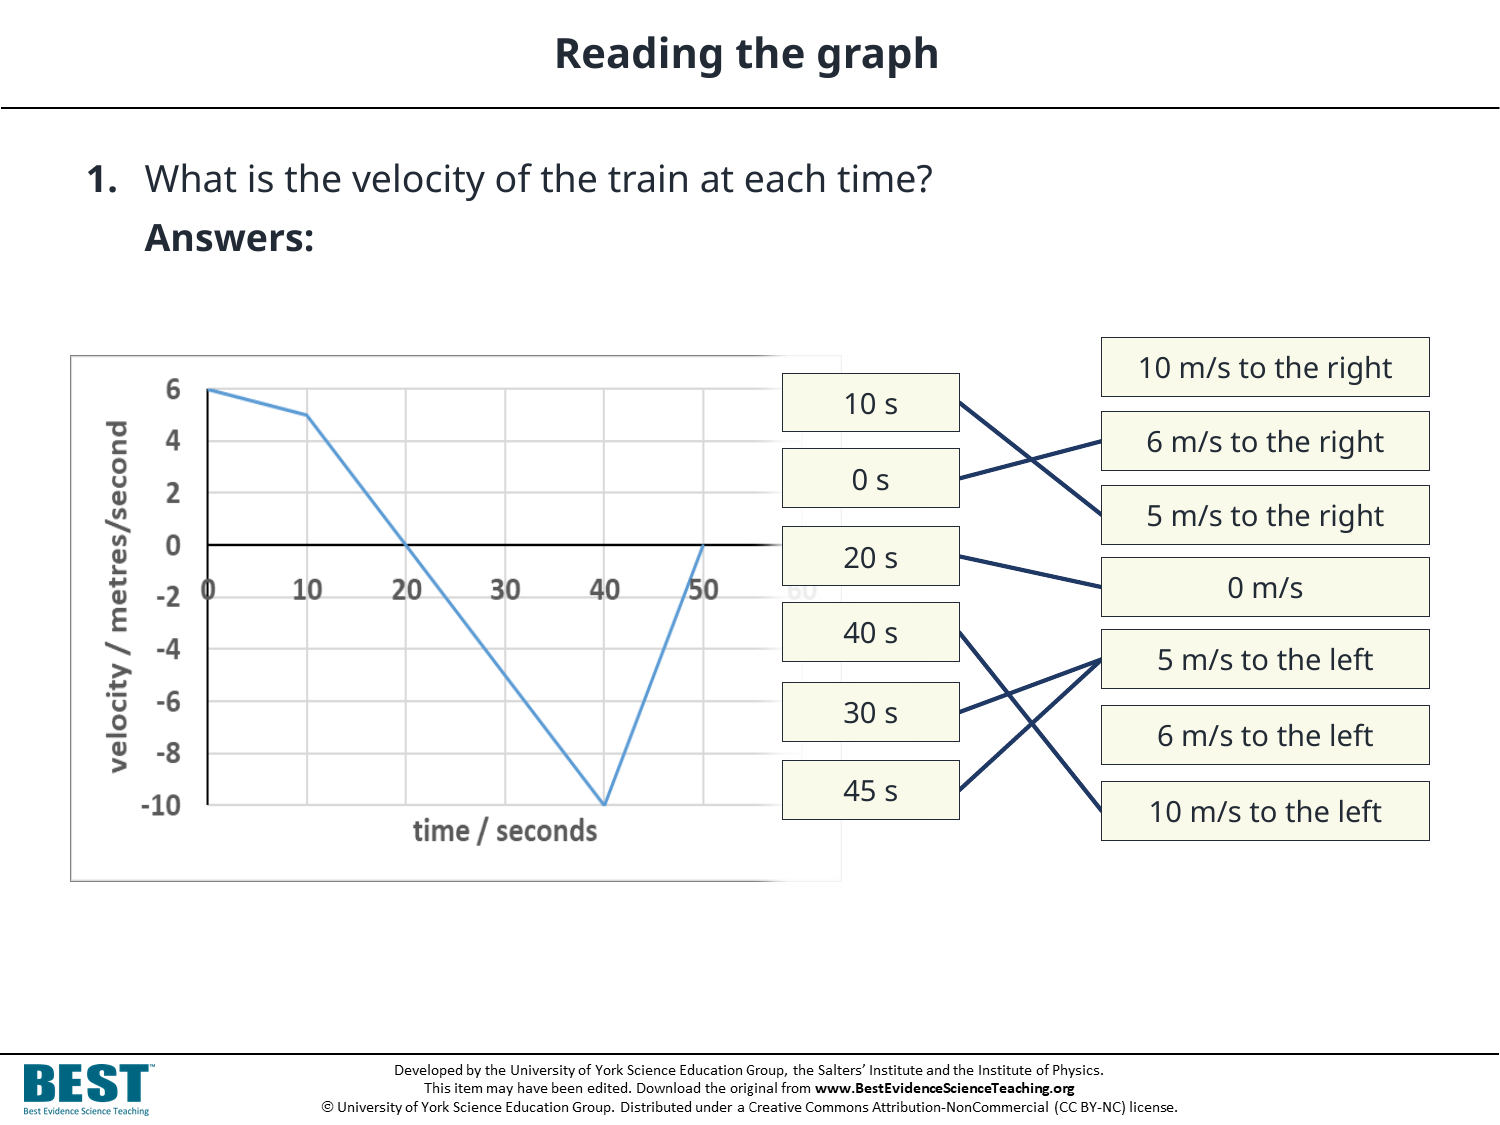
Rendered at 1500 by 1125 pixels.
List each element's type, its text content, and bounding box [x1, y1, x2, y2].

picture [0, 107, 1500, 1125]
text_box Reading the graph [23, 4, 1471, 99]
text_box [70, 315, 1430, 926]
